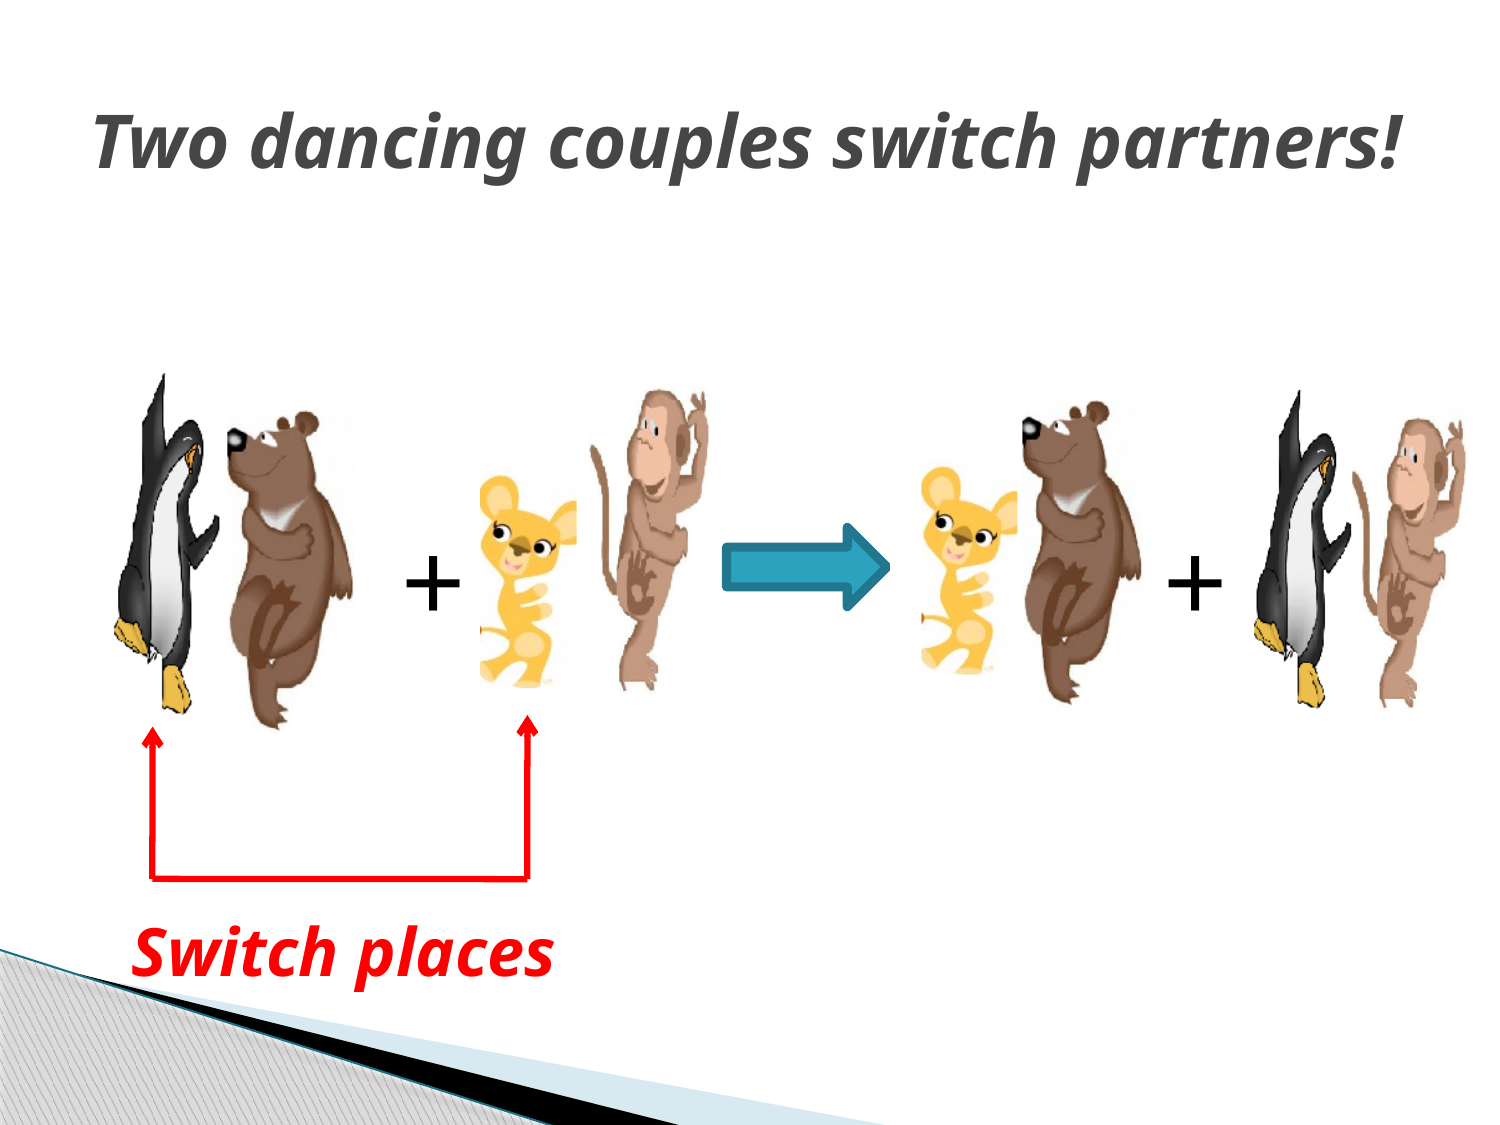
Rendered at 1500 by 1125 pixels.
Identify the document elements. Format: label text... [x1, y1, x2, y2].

title Two dancing couples switch partners! [75, 45, 1425, 233]
text_box + [386, 503, 474, 654]
picture [93, 351, 362, 744]
text_box + [1154, 503, 1243, 654]
picture [480, 386, 724, 727]
text_box Switch places [117, 902, 586, 997]
picture [1253, 374, 1468, 730]
picture [890, 374, 1150, 714]
text_box [729, 522, 884, 612]
